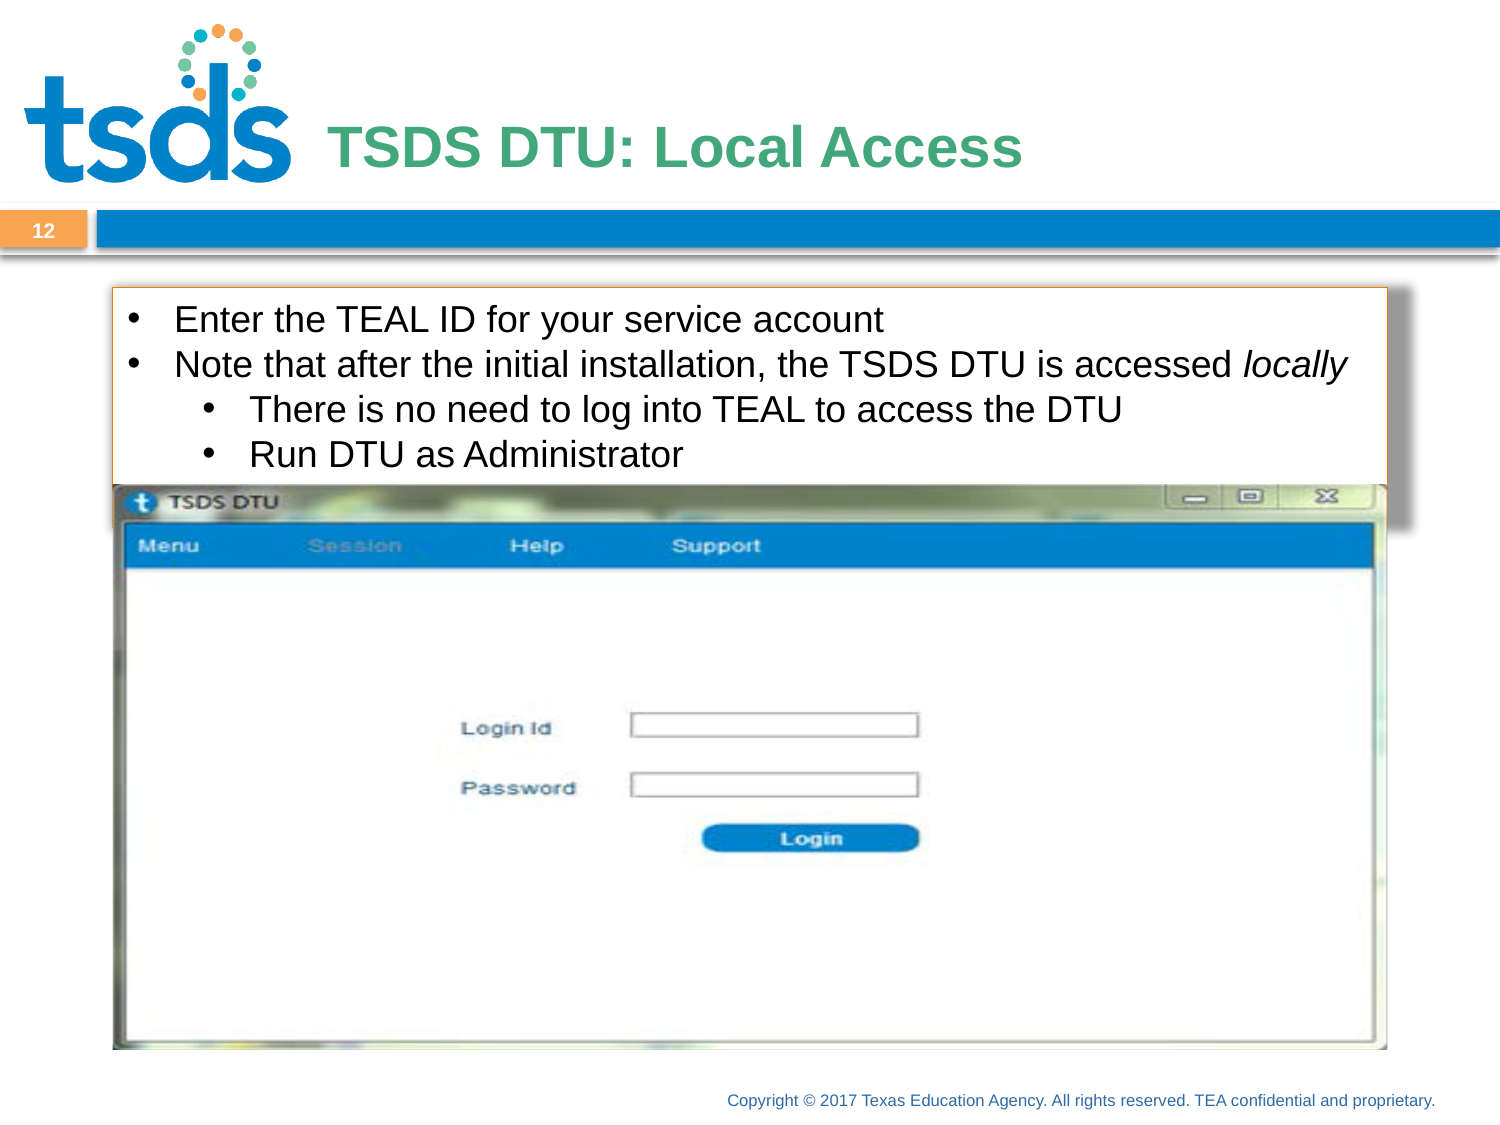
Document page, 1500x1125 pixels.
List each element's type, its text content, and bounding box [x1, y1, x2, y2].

picture [112, 484, 1388, 1051]
title TSDS DTU: Local Access [312, 87, 1413, 200]
picture [24, 24, 291, 191]
text_box Enter the TEAL ID for your service account Note that after the initial installation, the TSDS DTU is accessed locally There is no need to log into TEAL to access the DTU Run DTU as Administrator [112, 287, 1388, 484]
slide_number 12 [0, 210, 88, 251]
